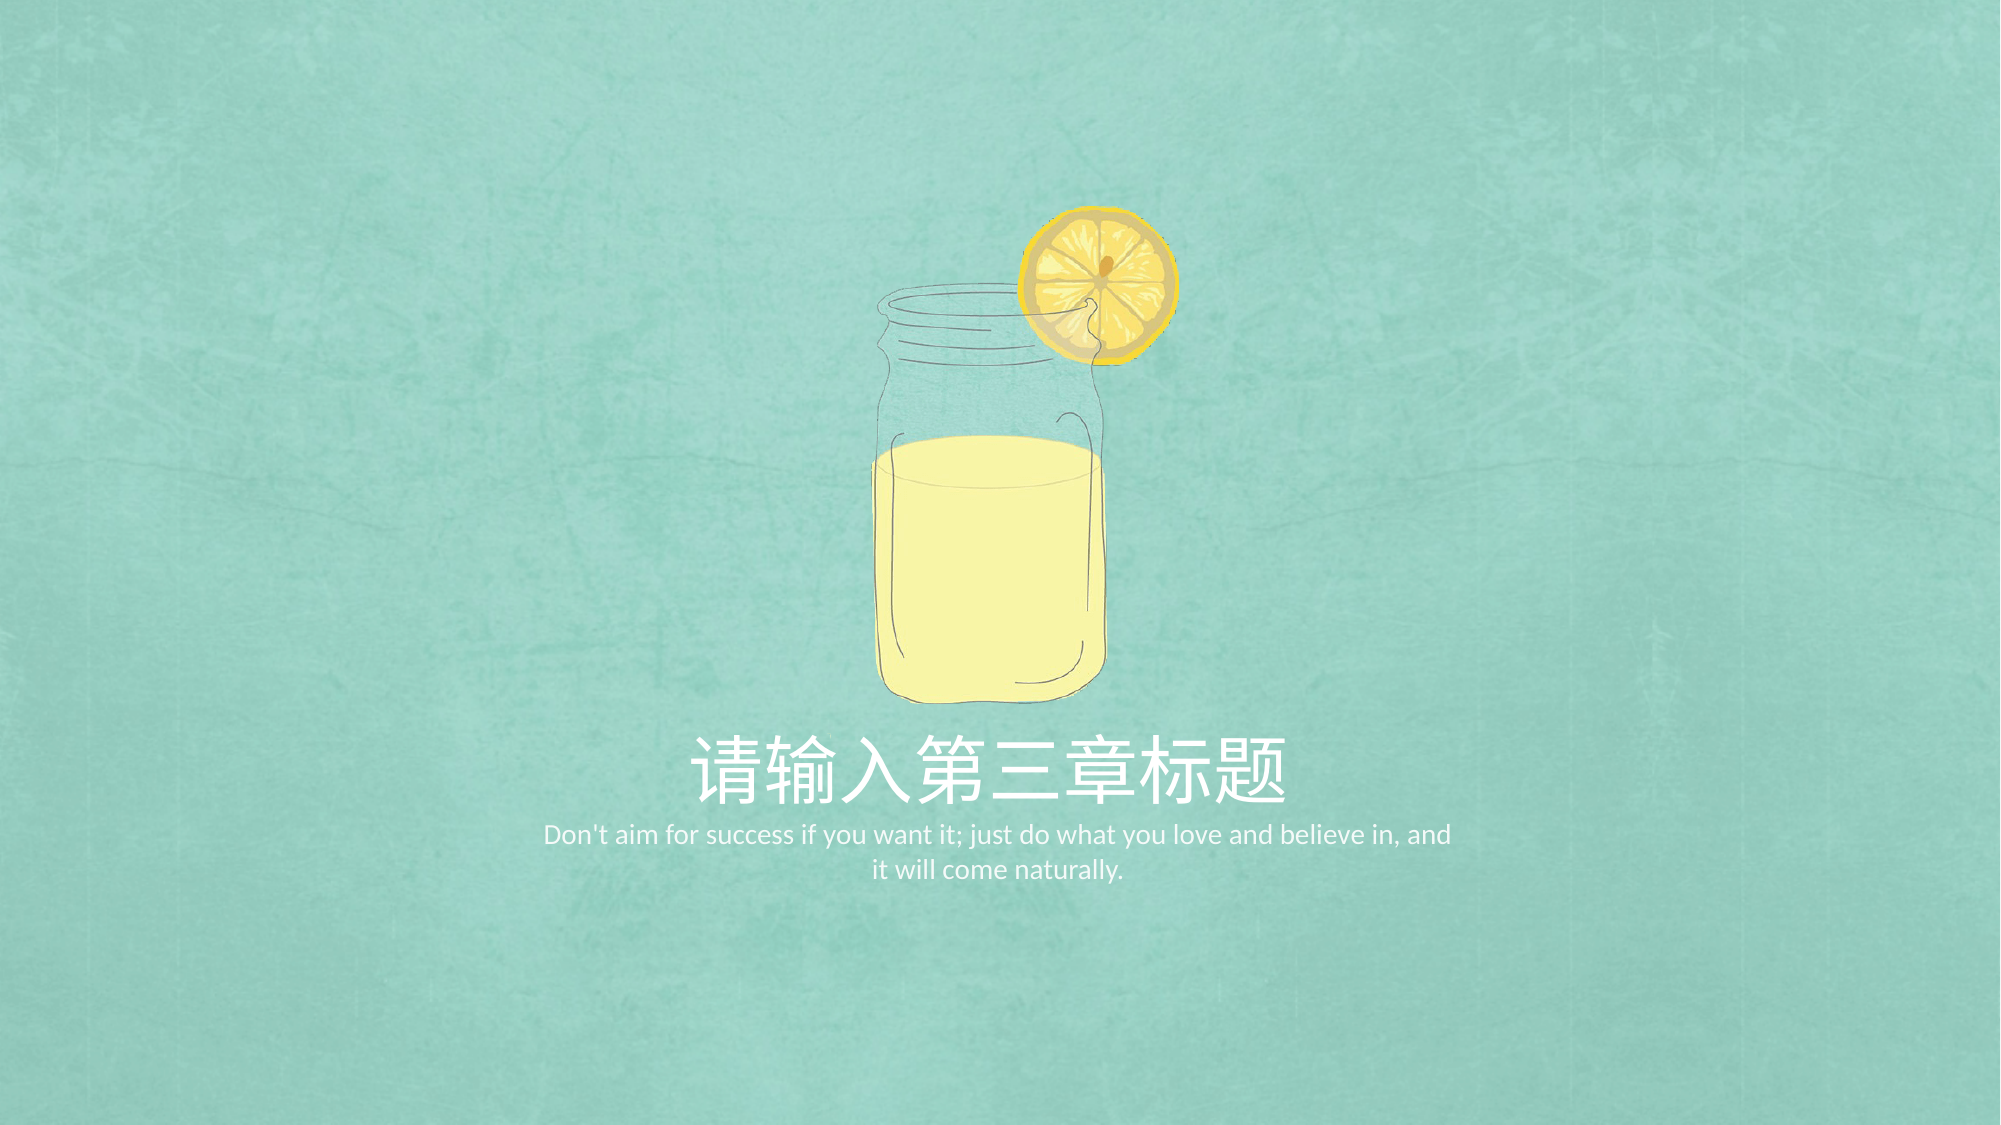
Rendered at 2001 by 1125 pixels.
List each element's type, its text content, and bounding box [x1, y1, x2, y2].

text_box Don't aim for success if you want it; just do what you love and believe in, and it will come naturally. [522, 807, 1474, 893]
picture [0, 0, 2001, 1125]
text_box 请输入第三章标题 [579, 713, 1399, 807]
